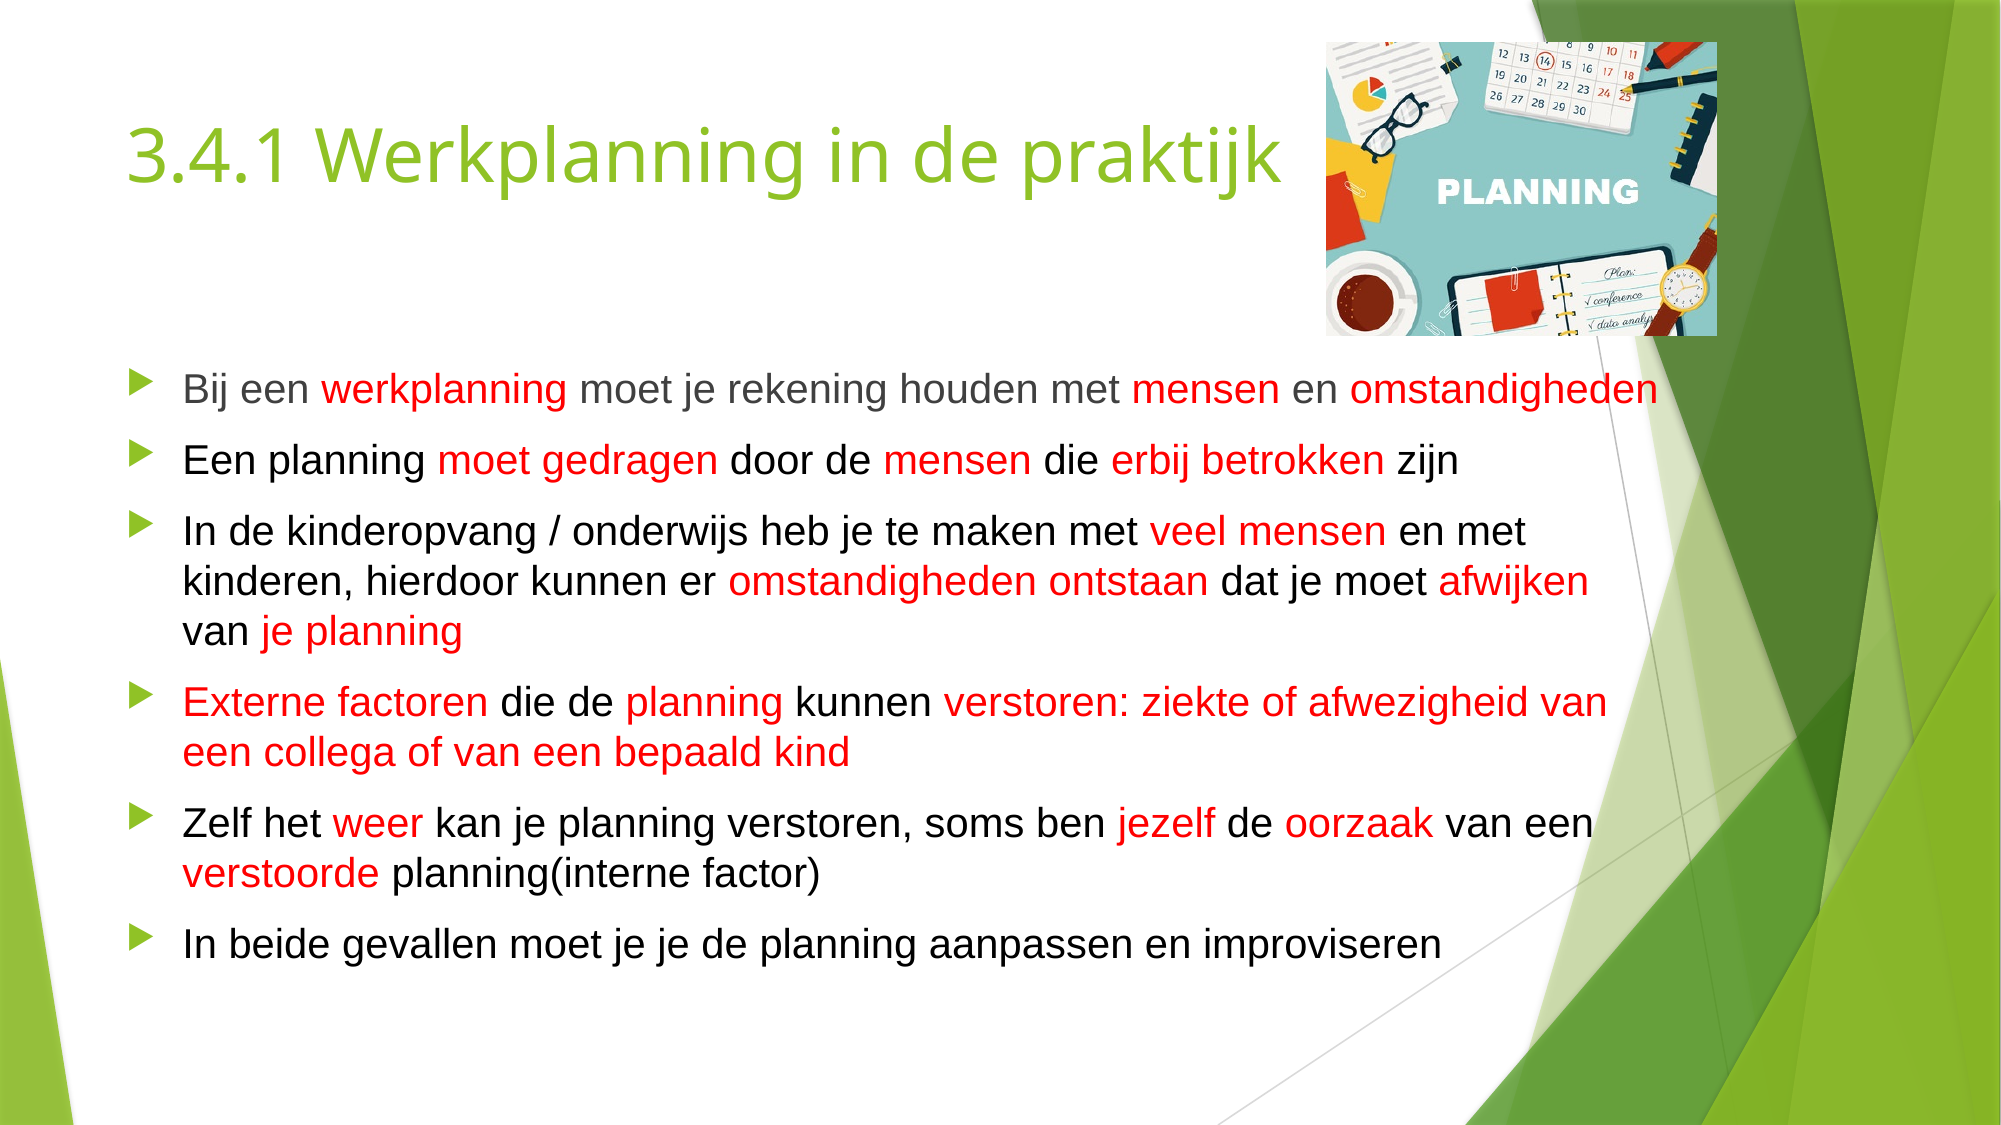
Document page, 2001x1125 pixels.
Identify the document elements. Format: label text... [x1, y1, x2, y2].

title 3.4.1 Werkplanning in de praktijk [111, 99, 1320, 317]
list Bij een werkplanning moet je rekening houden met mensen en omstandigheden Een planning moet gedragen door de mensen die erbij betrokken zijn In de kinderopvang / onderwijs heb je te maken met veel mensen en met kinderen, hierdoor kunnen er omstandigheden ontstaan dat je moet afwijken van je planning Externe factoren die de planning kunnen verstoren: ziekte of afwezigheid van een collega of van een bepaald kind Zelf het weer kan je planning verstoren, soms ben jezelf de oorzaak van een verstoorde planning(interne factor) In beide gevallen moet je je de planning aanpassen en improviseren [111, 354, 1680, 992]
picture [1325, 41, 1717, 336]
